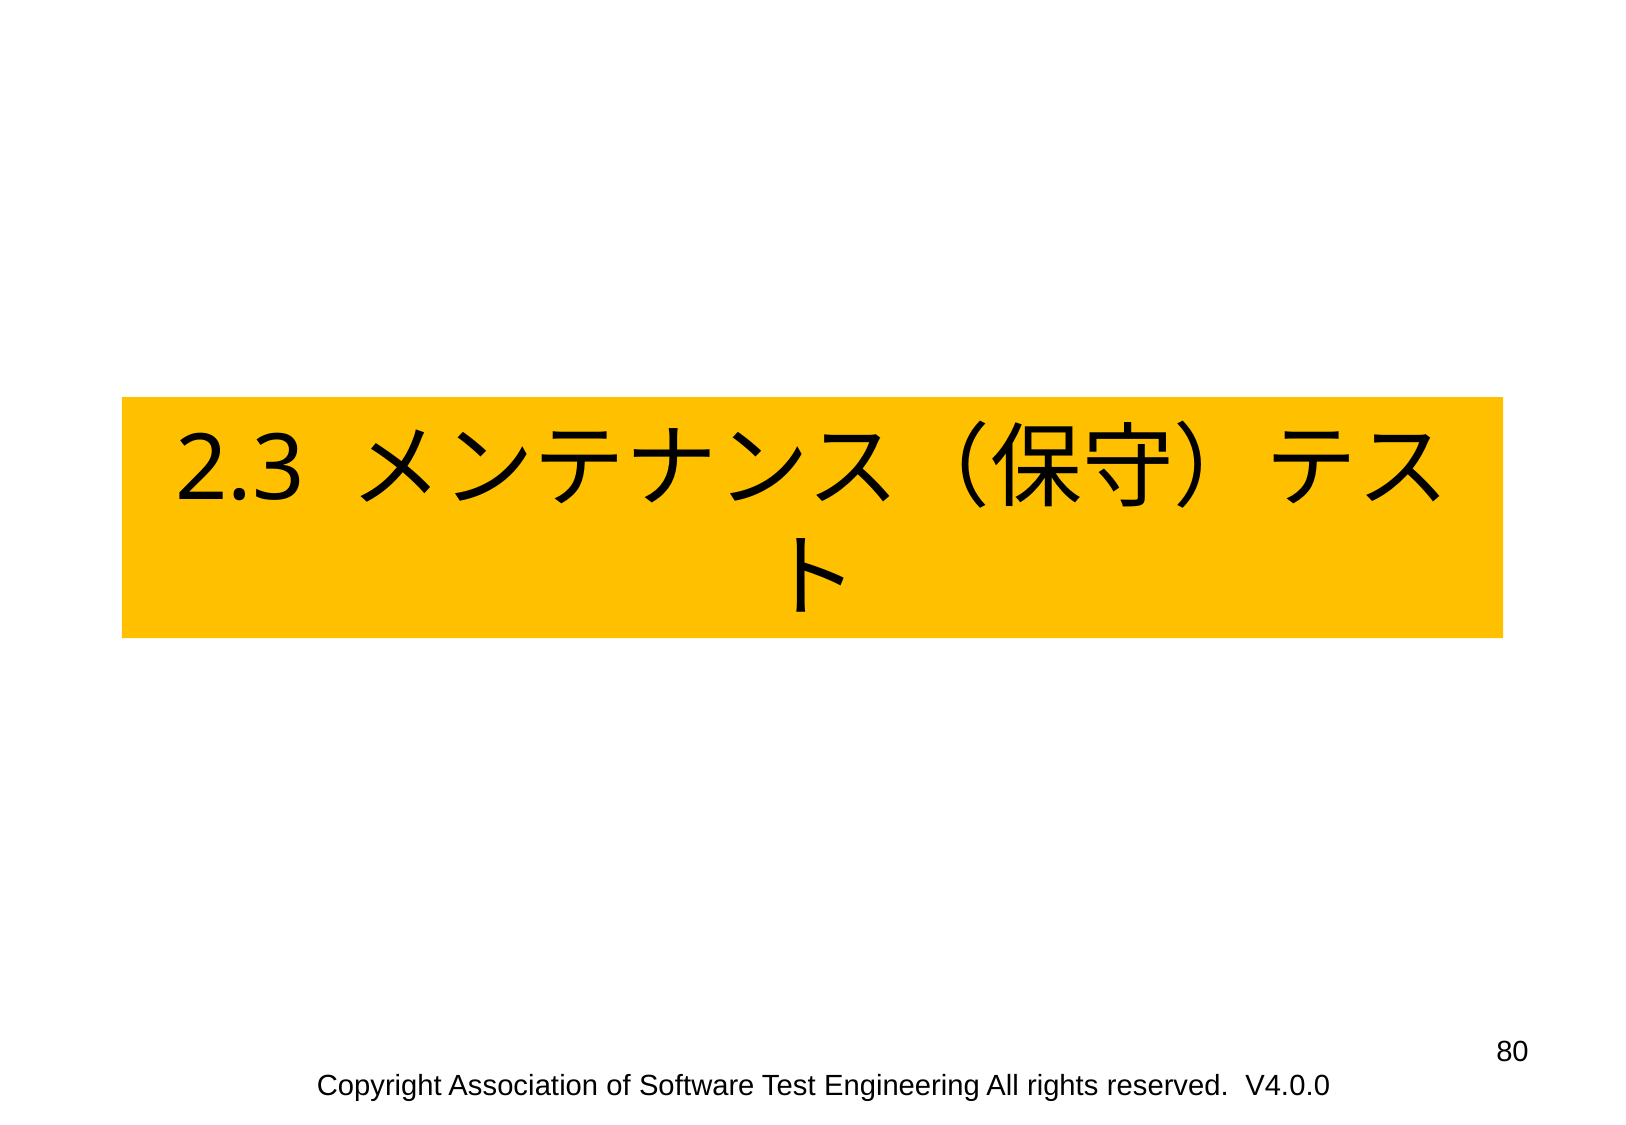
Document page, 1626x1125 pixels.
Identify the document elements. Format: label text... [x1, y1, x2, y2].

text_box 2.3 メンテナンス（保守）テスト [121, 397, 1504, 639]
slide_number ‹#› [1164, 1024, 1544, 1103]
footer Copyright Association of Software Test Engineering All rights reserved. V4.0.0 [233, 1058, 1415, 1103]
